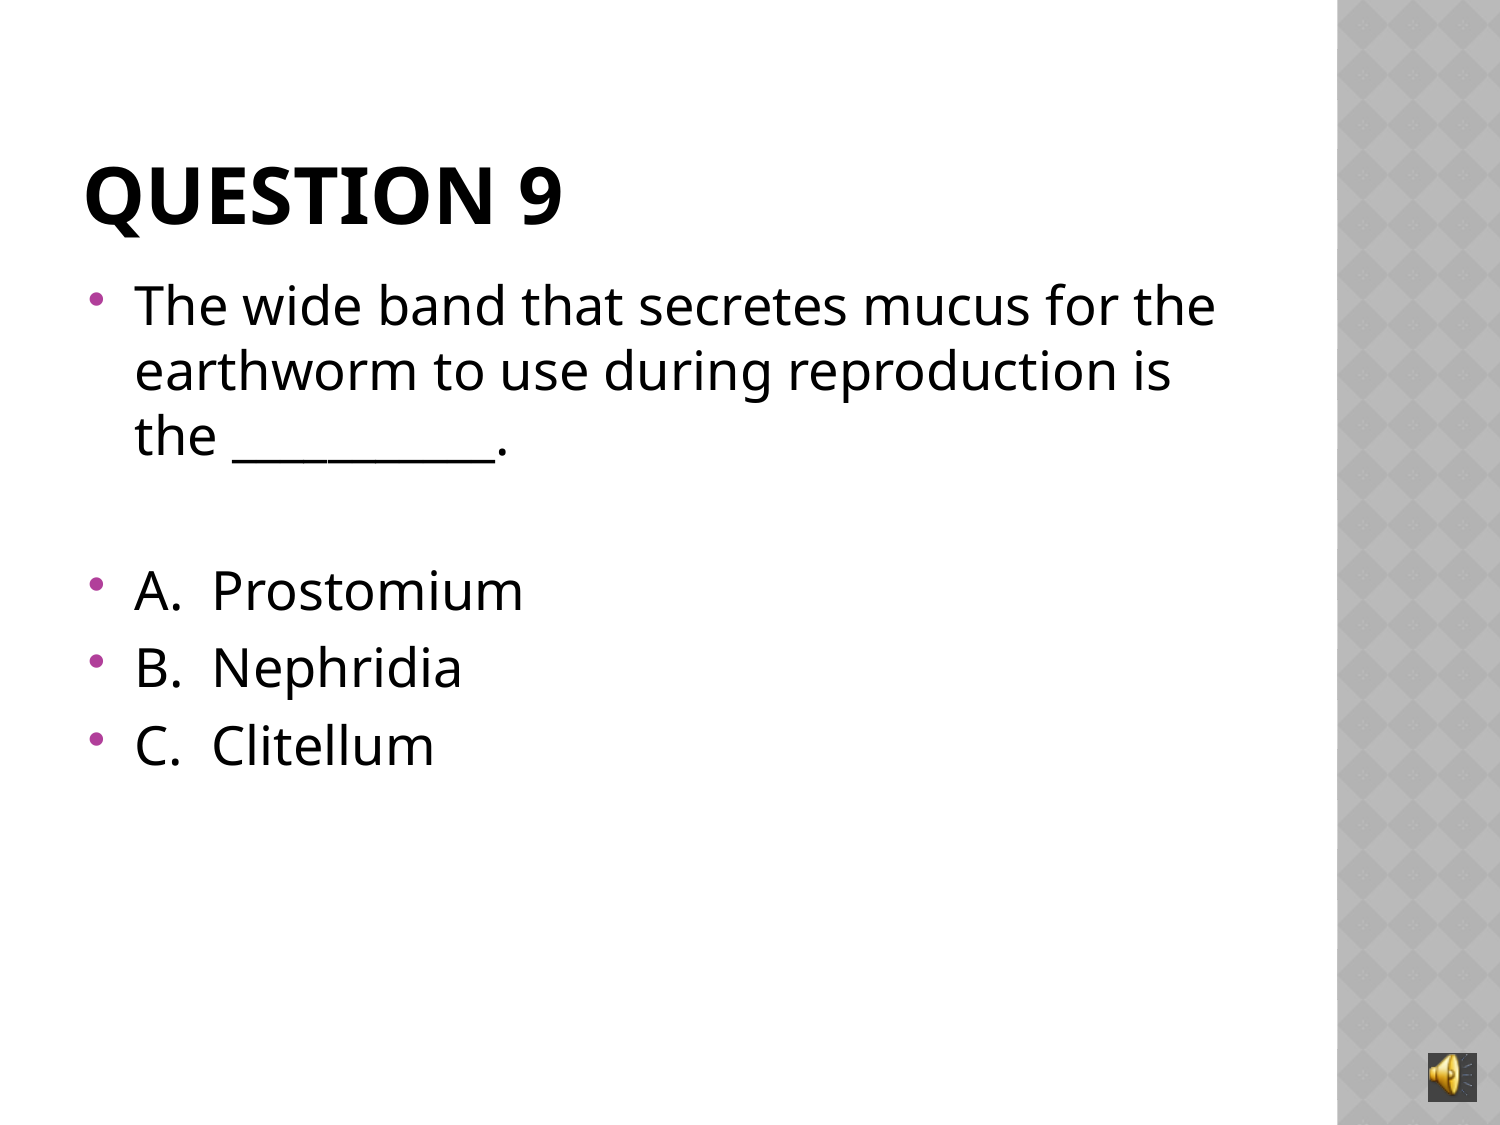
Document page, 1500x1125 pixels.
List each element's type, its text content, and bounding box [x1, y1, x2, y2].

title Question 9 [75, 52, 1263, 240]
list The wide band that secretes mucus for the earthworm to use during reproduction is the ___________. A. Prostomium B. Nephridia C. Clitellum [75, 264, 1263, 1059]
picture [1427, 1052, 1479, 1104]
